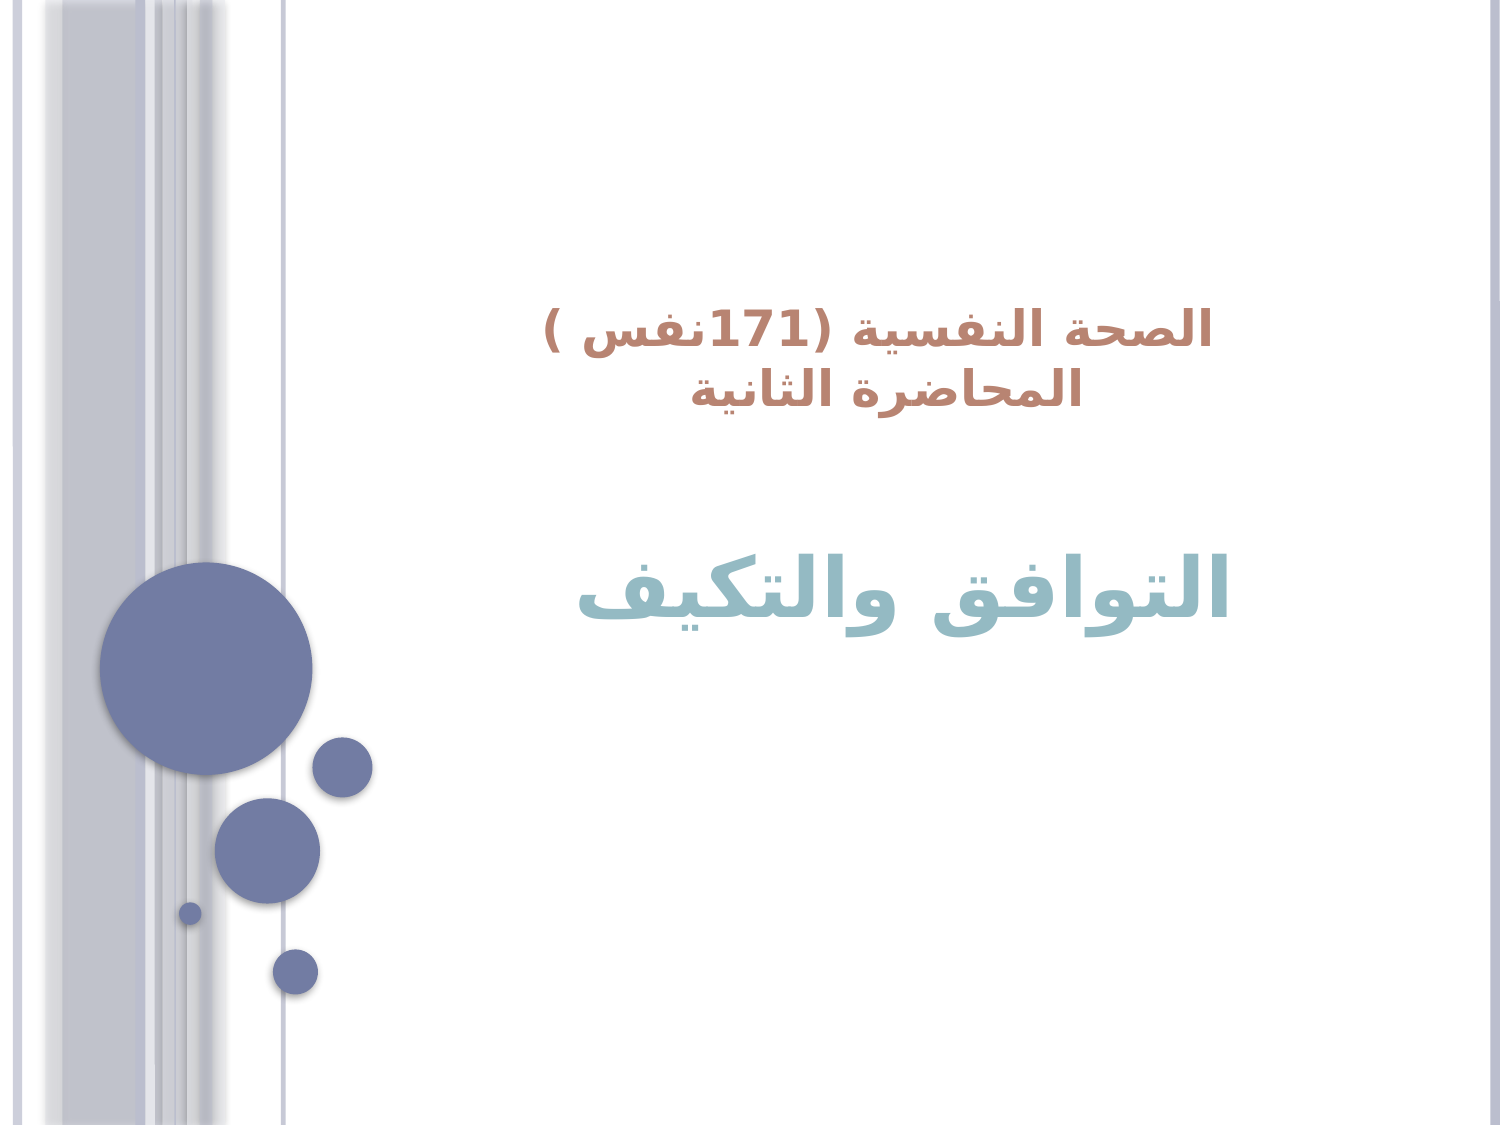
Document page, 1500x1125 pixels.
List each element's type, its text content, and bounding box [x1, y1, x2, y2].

subtitle التوافق والتكيف [383, 527, 1397, 753]
title الصحة النفسية (171نفس ) المحاضرة الثانية [371, 113, 1385, 425]
